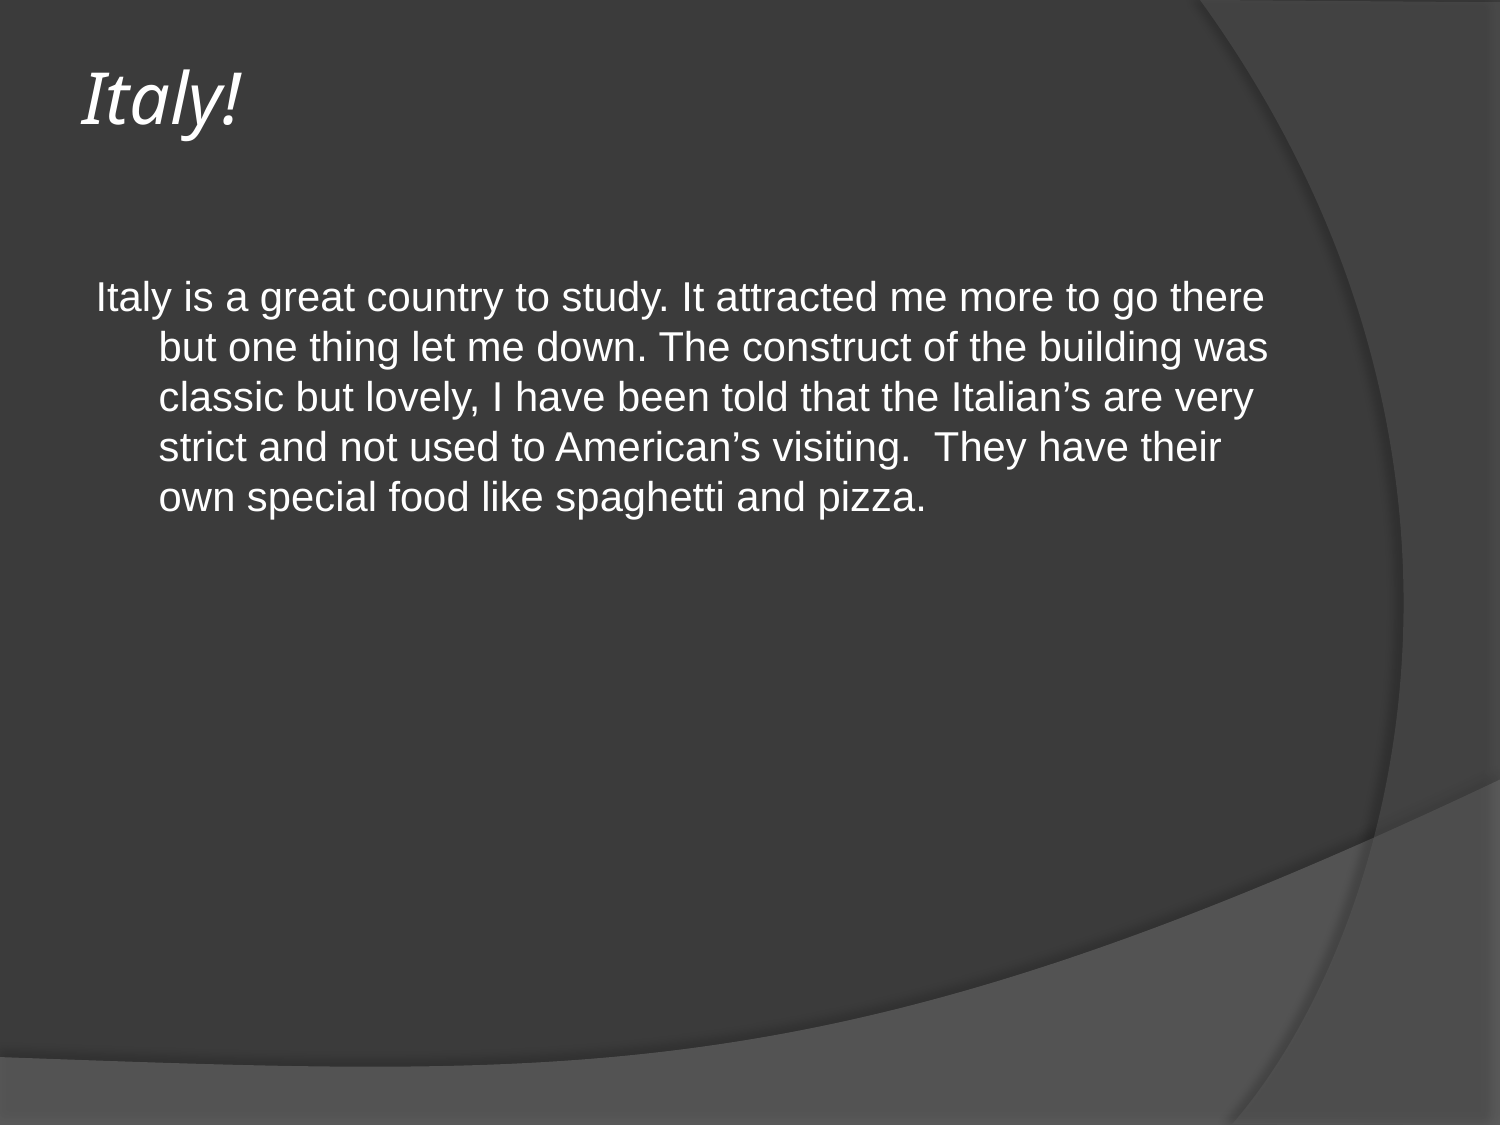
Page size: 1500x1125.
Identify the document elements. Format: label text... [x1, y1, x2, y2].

title Italy! [75, 45, 1300, 233]
list Italy is a great country to study. It attracted me more to go there but one thing let me down. The construct of the building was classic but lovely, I have been told that the Italian’s are very strict and not used to American’s visiting. They have their own special food like spaghetti and pizza. [75, 262, 1300, 1005]
